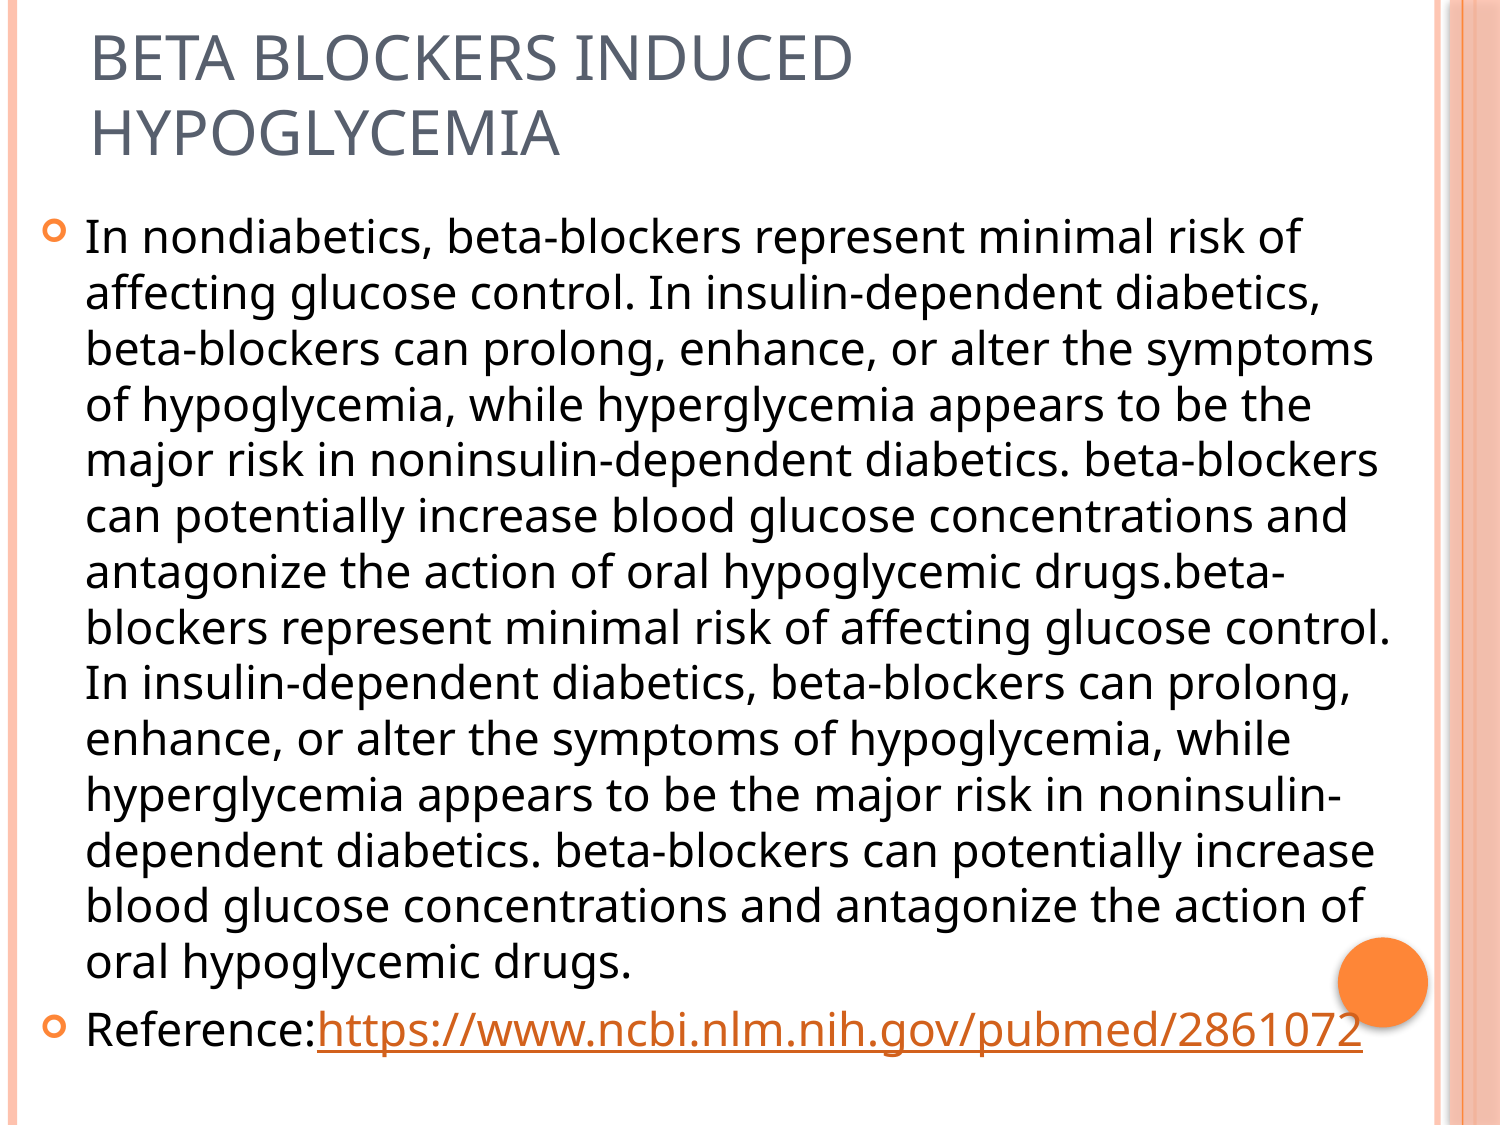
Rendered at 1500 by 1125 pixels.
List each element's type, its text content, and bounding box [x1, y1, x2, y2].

list In nondiabetics, beta-blockers represent minimal risk of affecting glucose control. In insulin-dependent diabetics, beta-blockers can prolong, enhance, or alter the symptoms of hypoglycemia, while hyperglycemia appears to be the major risk in noninsulin-dependent diabetics. beta-blockers can potentially increase blood glucose concentrations and antagonize the action of oral hypoglycemic drugs.beta-blockers represent minimal risk of affecting glucose control. In insulin-dependent diabetics, beta-blockers can prolong, enhance, or alter the symptoms of hypoglycemia, while hyperglycemia appears to be the major risk in noninsulin-dependent diabetics. beta-blockers can potentially increase blood glucose concentrations and antagonize the action of oral hypoglycemic drugs. Reference:https://www.ncbi.nlm.nih.gov/pubmed/2861072 [24, 200, 1425, 1088]
title Beta blockers induced hypoglycemia [75, 45, 1300, 175]
